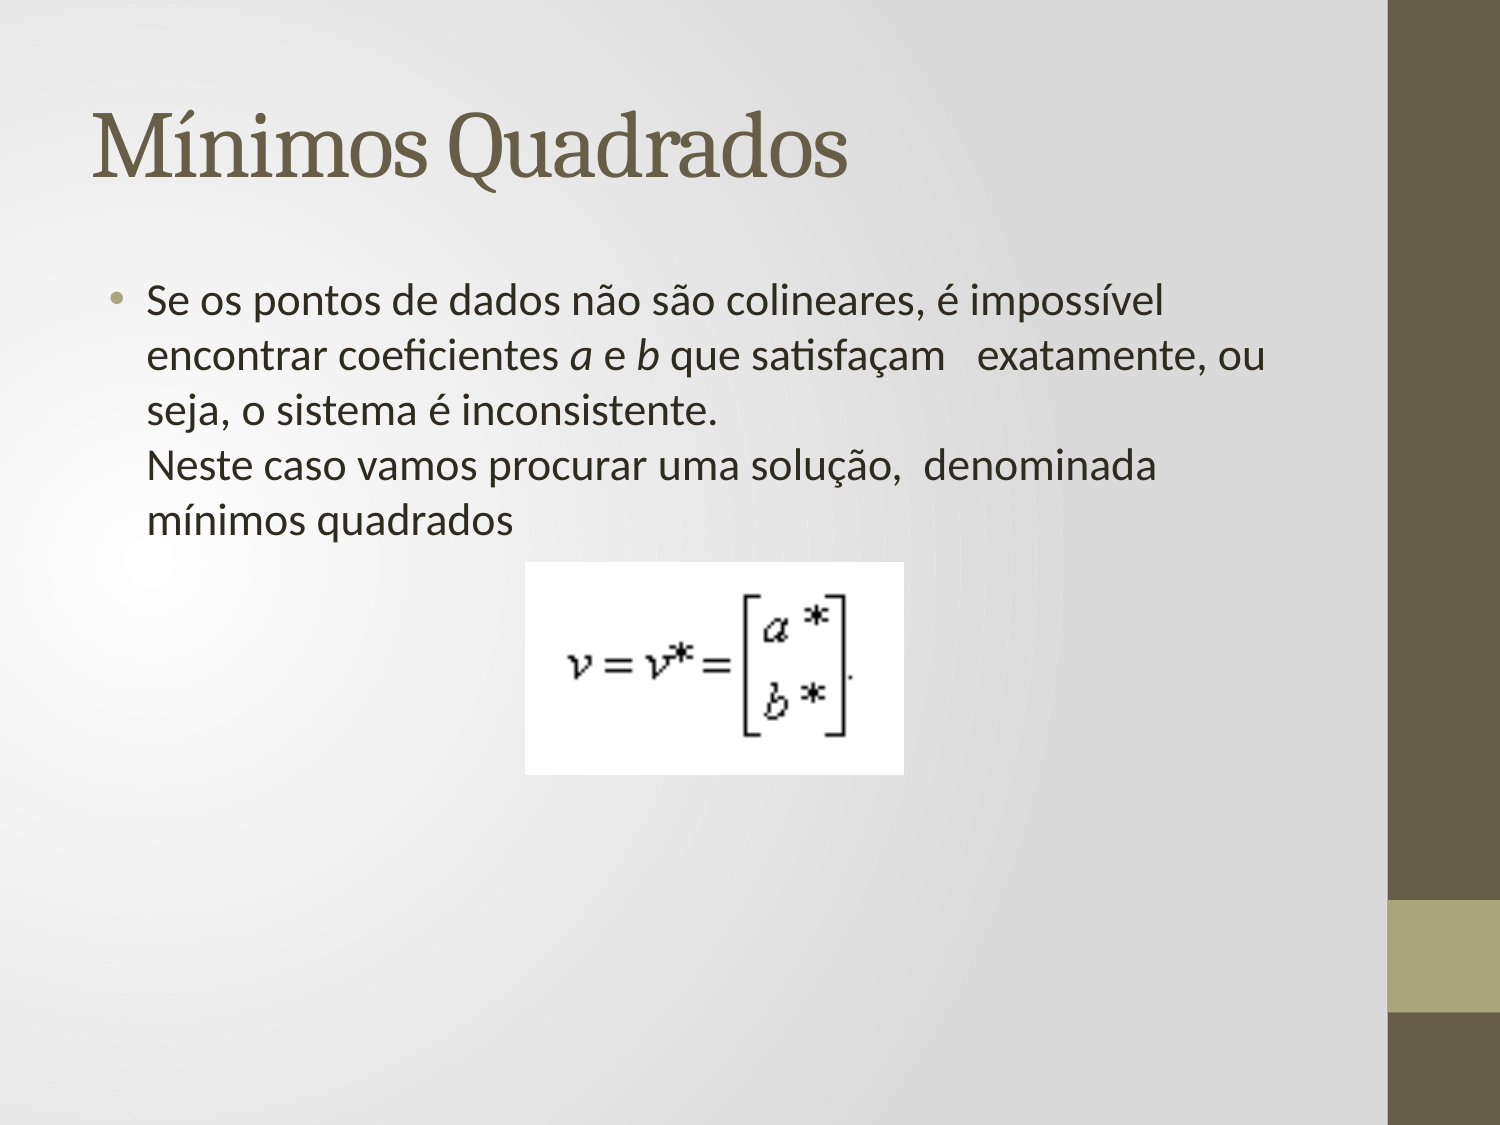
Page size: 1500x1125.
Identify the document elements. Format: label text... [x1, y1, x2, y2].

picture [525, 561, 905, 776]
title Mínimos Quadrados [75, 45, 1325, 233]
